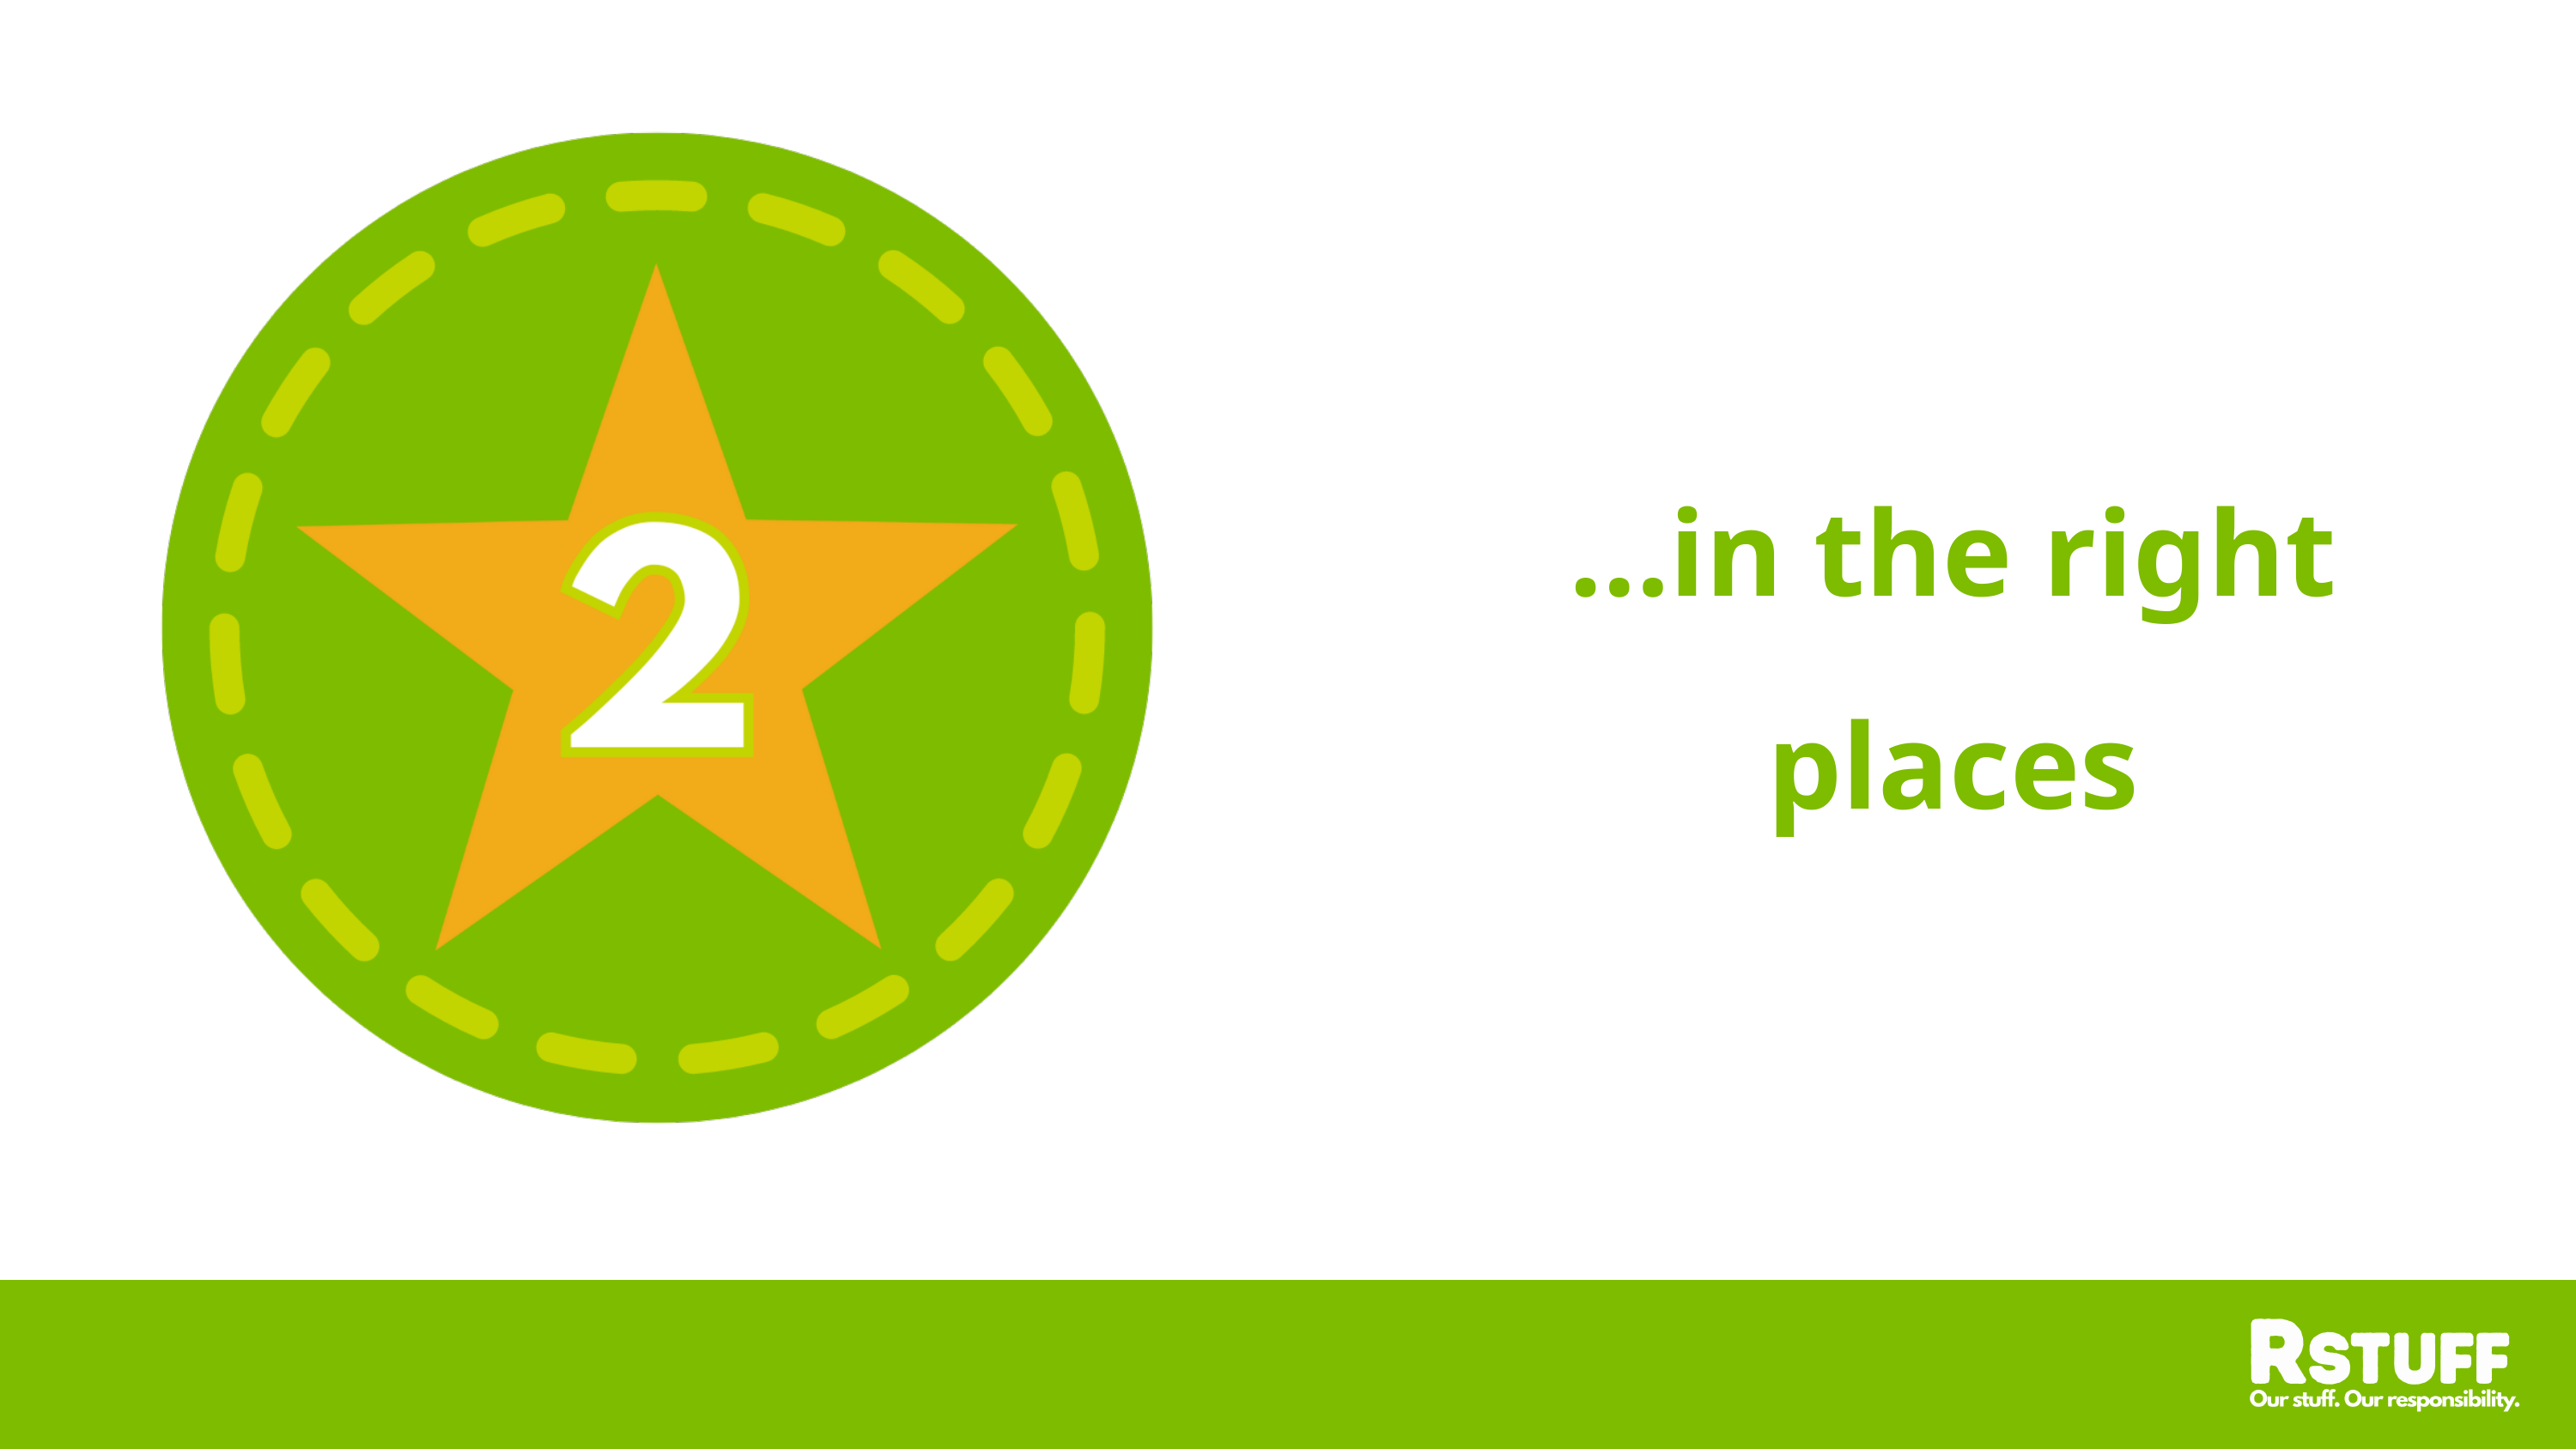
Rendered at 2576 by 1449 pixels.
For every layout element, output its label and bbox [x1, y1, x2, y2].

text_box [0, 1279, 2576, 1449]
text_box [1397, 506, 2509, 787]
text_box [71, 42, 1243, 1214]
